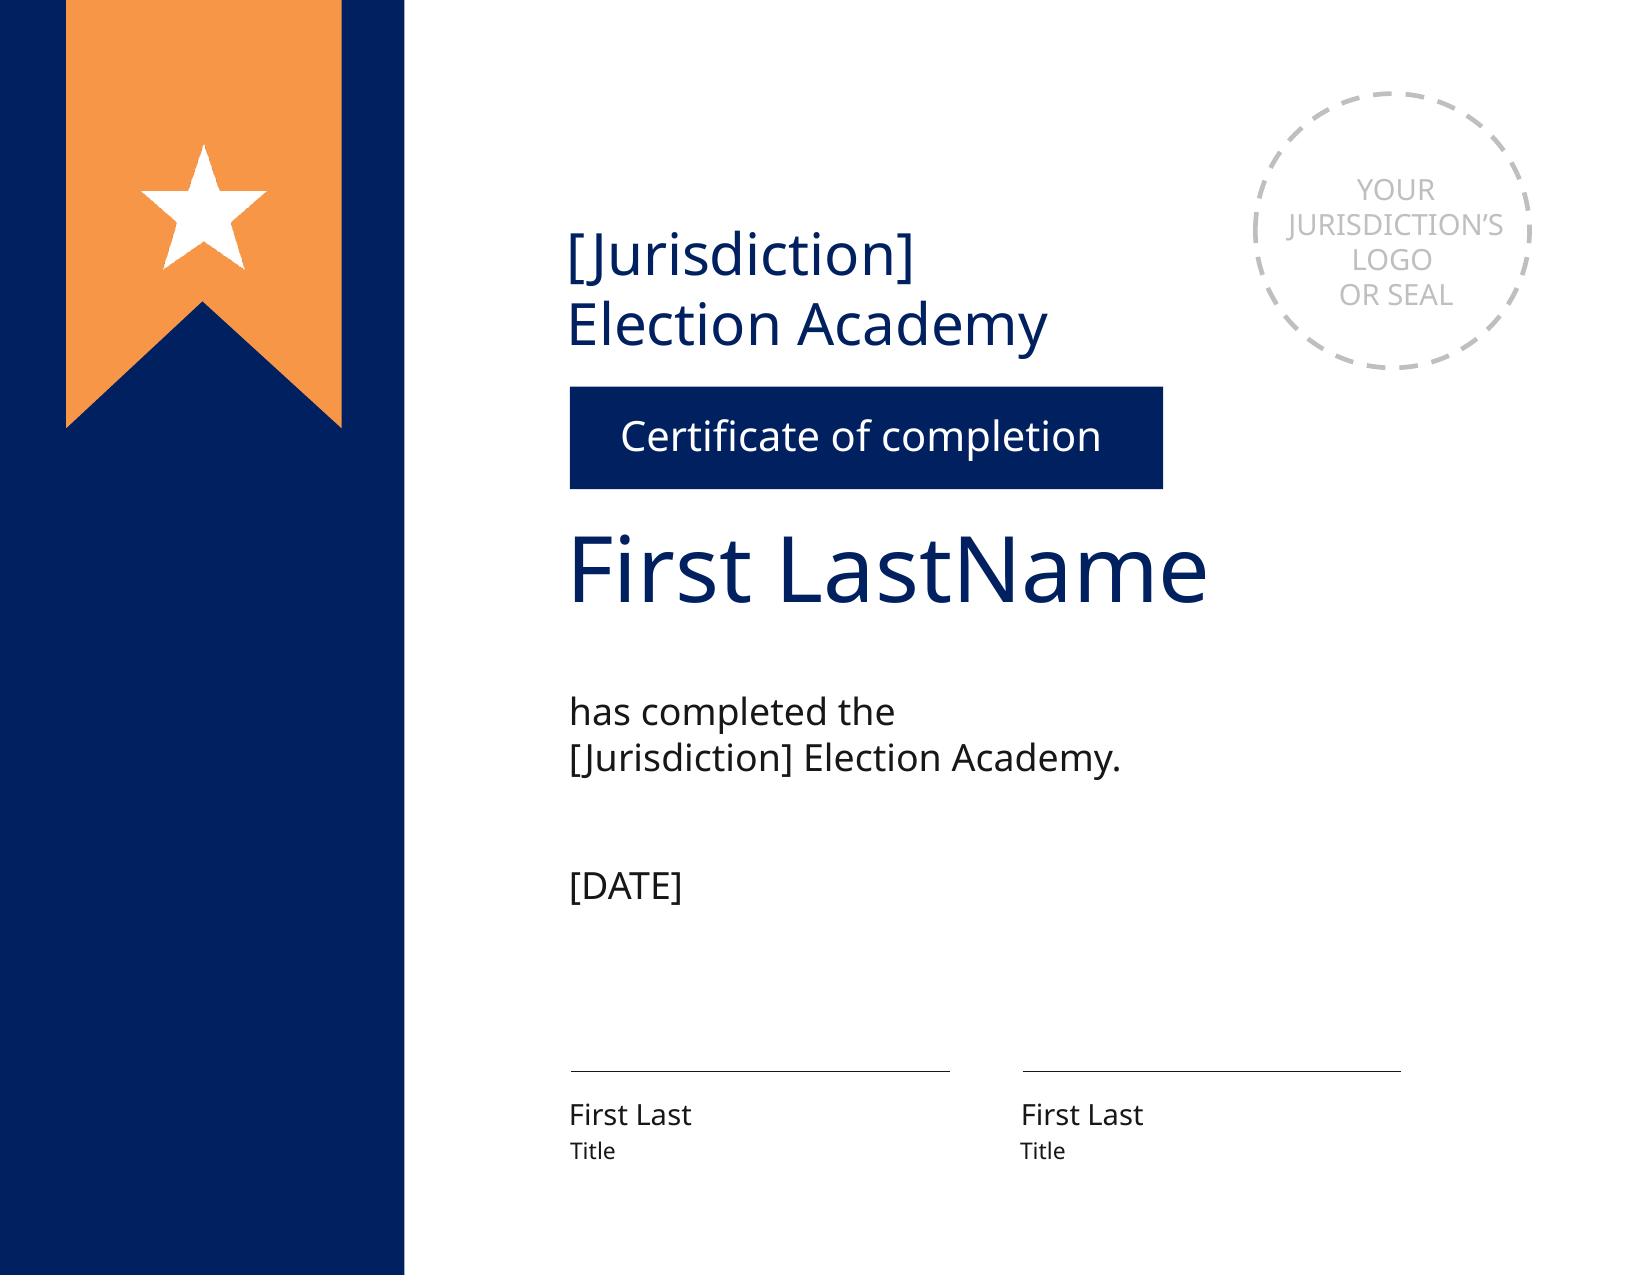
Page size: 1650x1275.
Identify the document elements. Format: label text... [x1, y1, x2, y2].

text_box [Jurisdiction] Election Academy [551, 209, 1218, 365]
text_box [0, 0, 405, 1275]
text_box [1255, 93, 1530, 368]
list Certificate of completion [569, 386, 1164, 490]
title First LastName [551, 534, 1418, 672]
list First Last [1006, 1088, 1381, 1136]
list First Last [554, 1088, 928, 1136]
list Title [1005, 1131, 1380, 1168]
list has completed the [Jurisdiction] Election Academy. [DATE] [554, 679, 1380, 926]
picture [128, 131, 279, 282]
list Title [555, 1131, 929, 1168]
text_box [65, 0, 343, 431]
